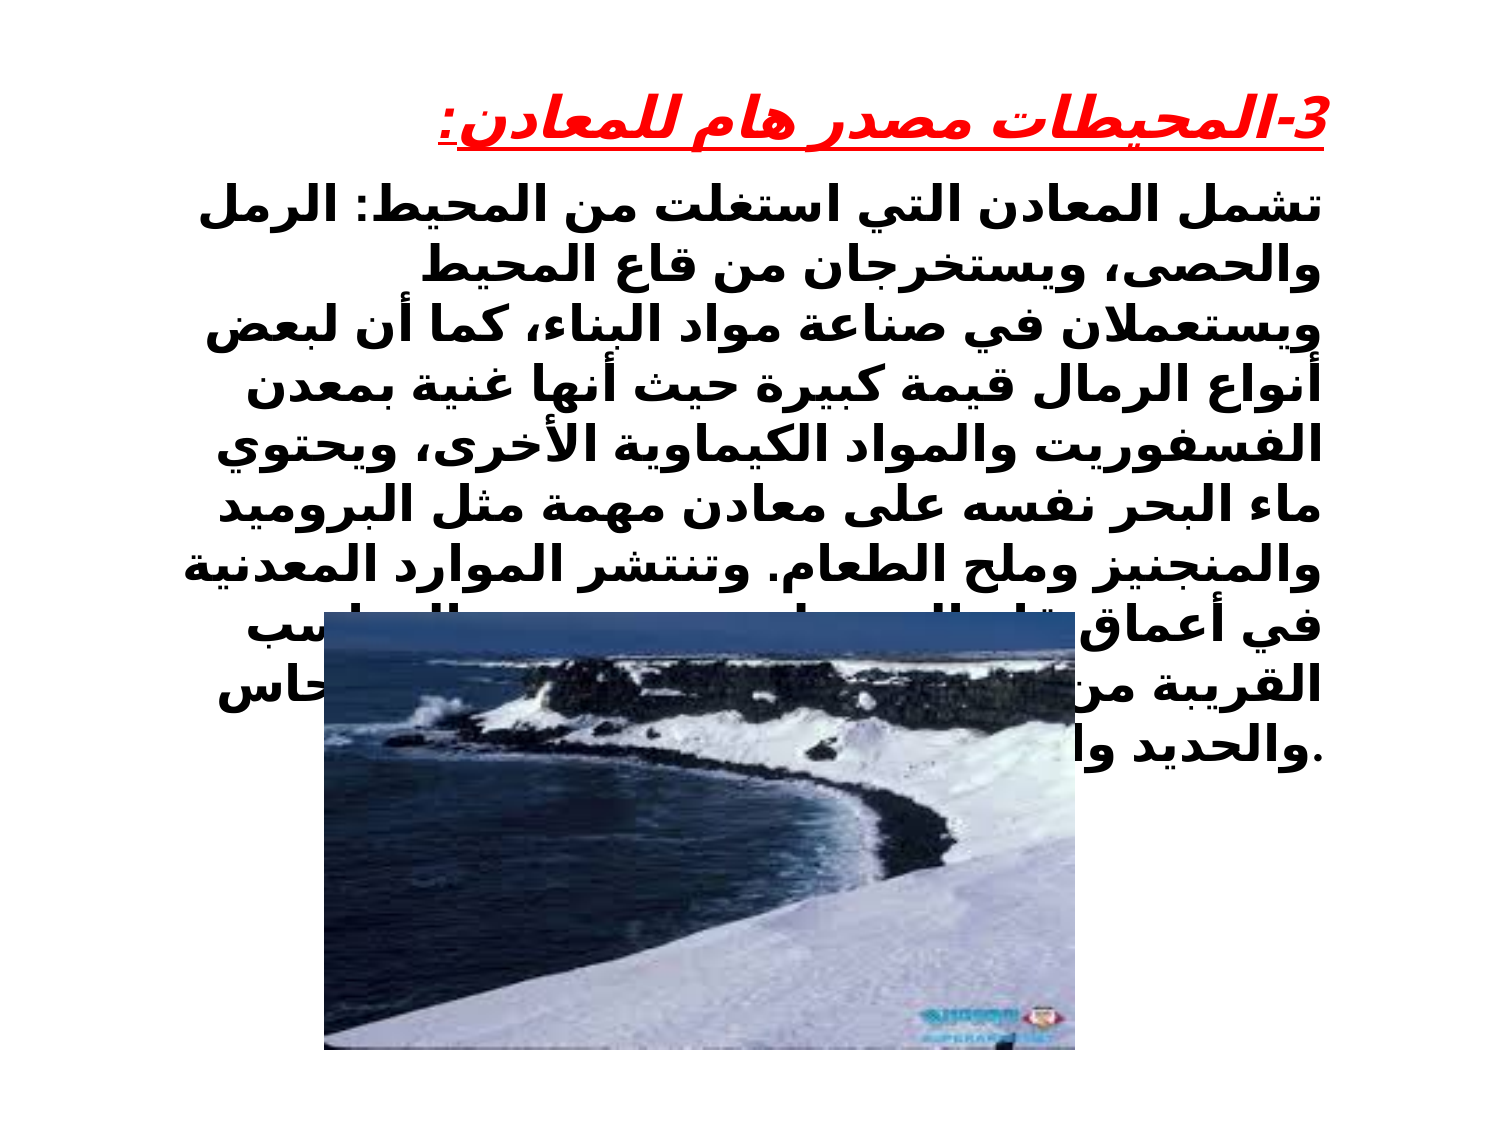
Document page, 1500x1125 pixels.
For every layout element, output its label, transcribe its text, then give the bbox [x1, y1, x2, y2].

picture [324, 612, 1076, 1051]
text_box 3-المحيطات مصدر هام للمعادن: تشمل المعادن التي استغلت من المحيط: الرمل والحصى، ويستخرجان من قاع المحيط ويستعملان في صناعة مواد البناء، كما أن لبعض أنواع الرمال قيمة كبيرة حيث أنها غنية بمعدن الفسفوريت والمواد الكيماوية الأخرى، ويحتوي ماء البحر نفسه على معادن مهمة مثل البروميد والمنجنيز وملح الطعام. وتنتشر الموارد المعدنية في أعماق قاع المحيط، حيث تحتوي الرواسب القريبة من الينابيع البحرية الحارة على النحاس والحديد والزنك. [164, 62, 1340, 839]
